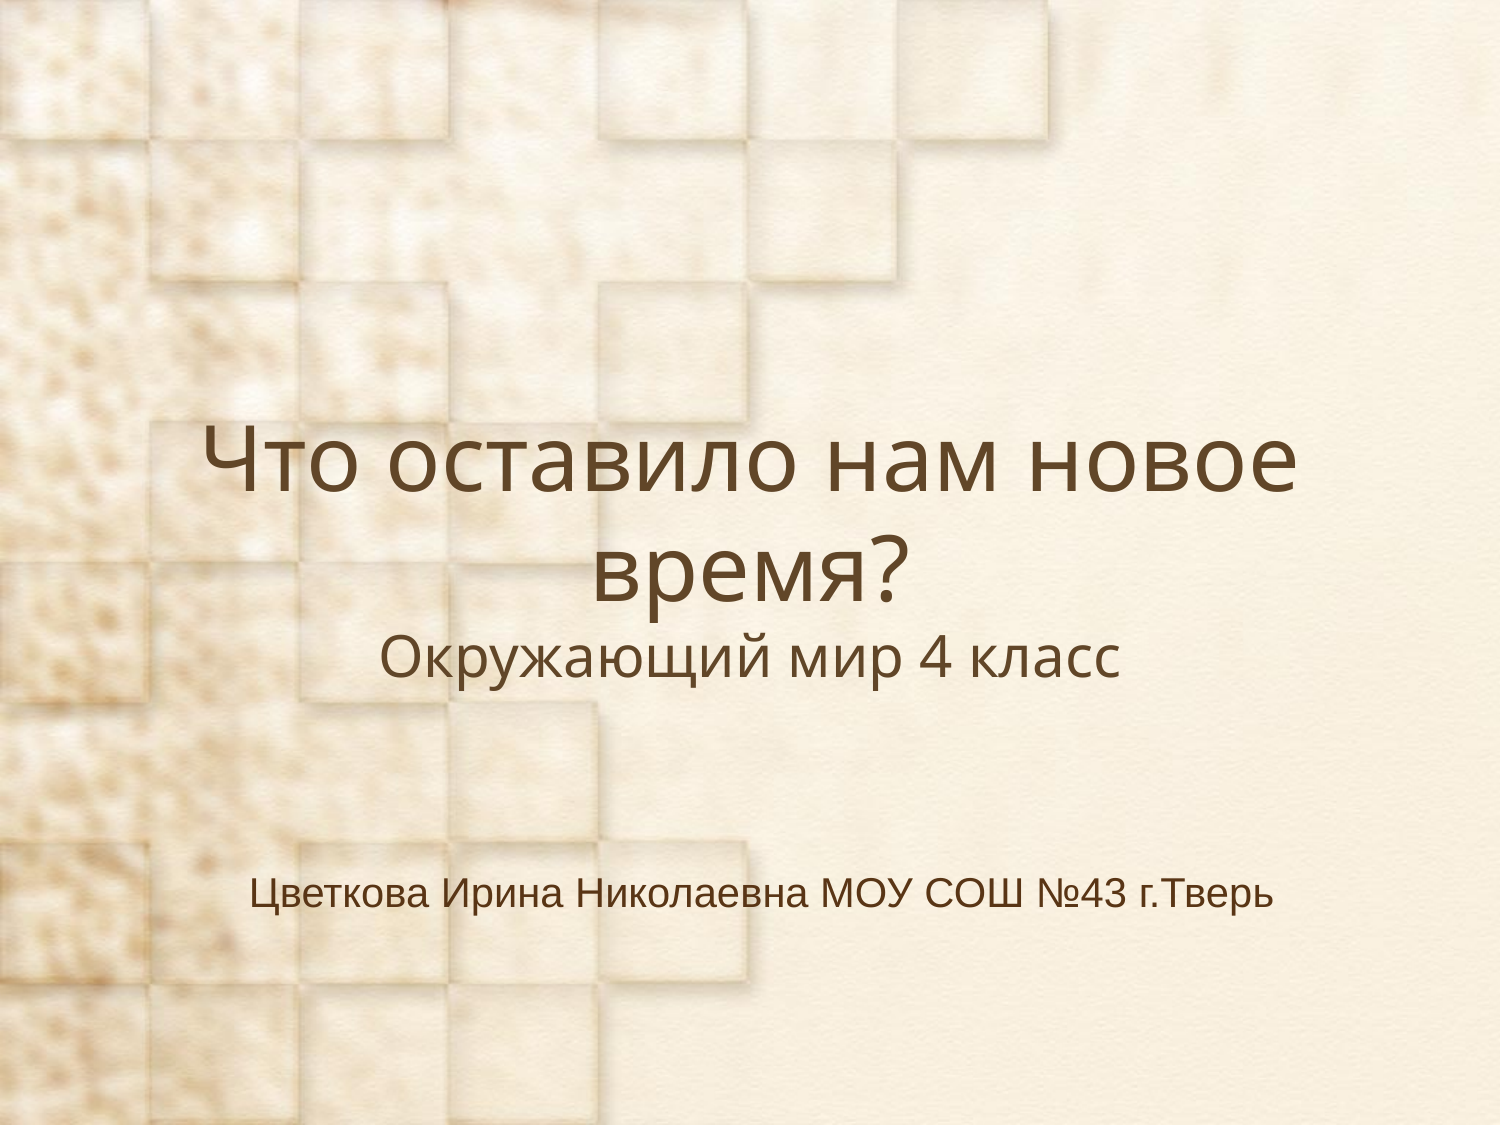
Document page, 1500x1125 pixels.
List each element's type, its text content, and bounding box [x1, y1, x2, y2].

picture [0, 0, 1500, 1125]
subtitle Цветкова Ирина Николаевна МОУ СОШ №43 г.Тверь [123, 857, 1400, 1071]
title Что оставило нам новое время? Окружающий мир 4 класс [112, 349, 1388, 740]
